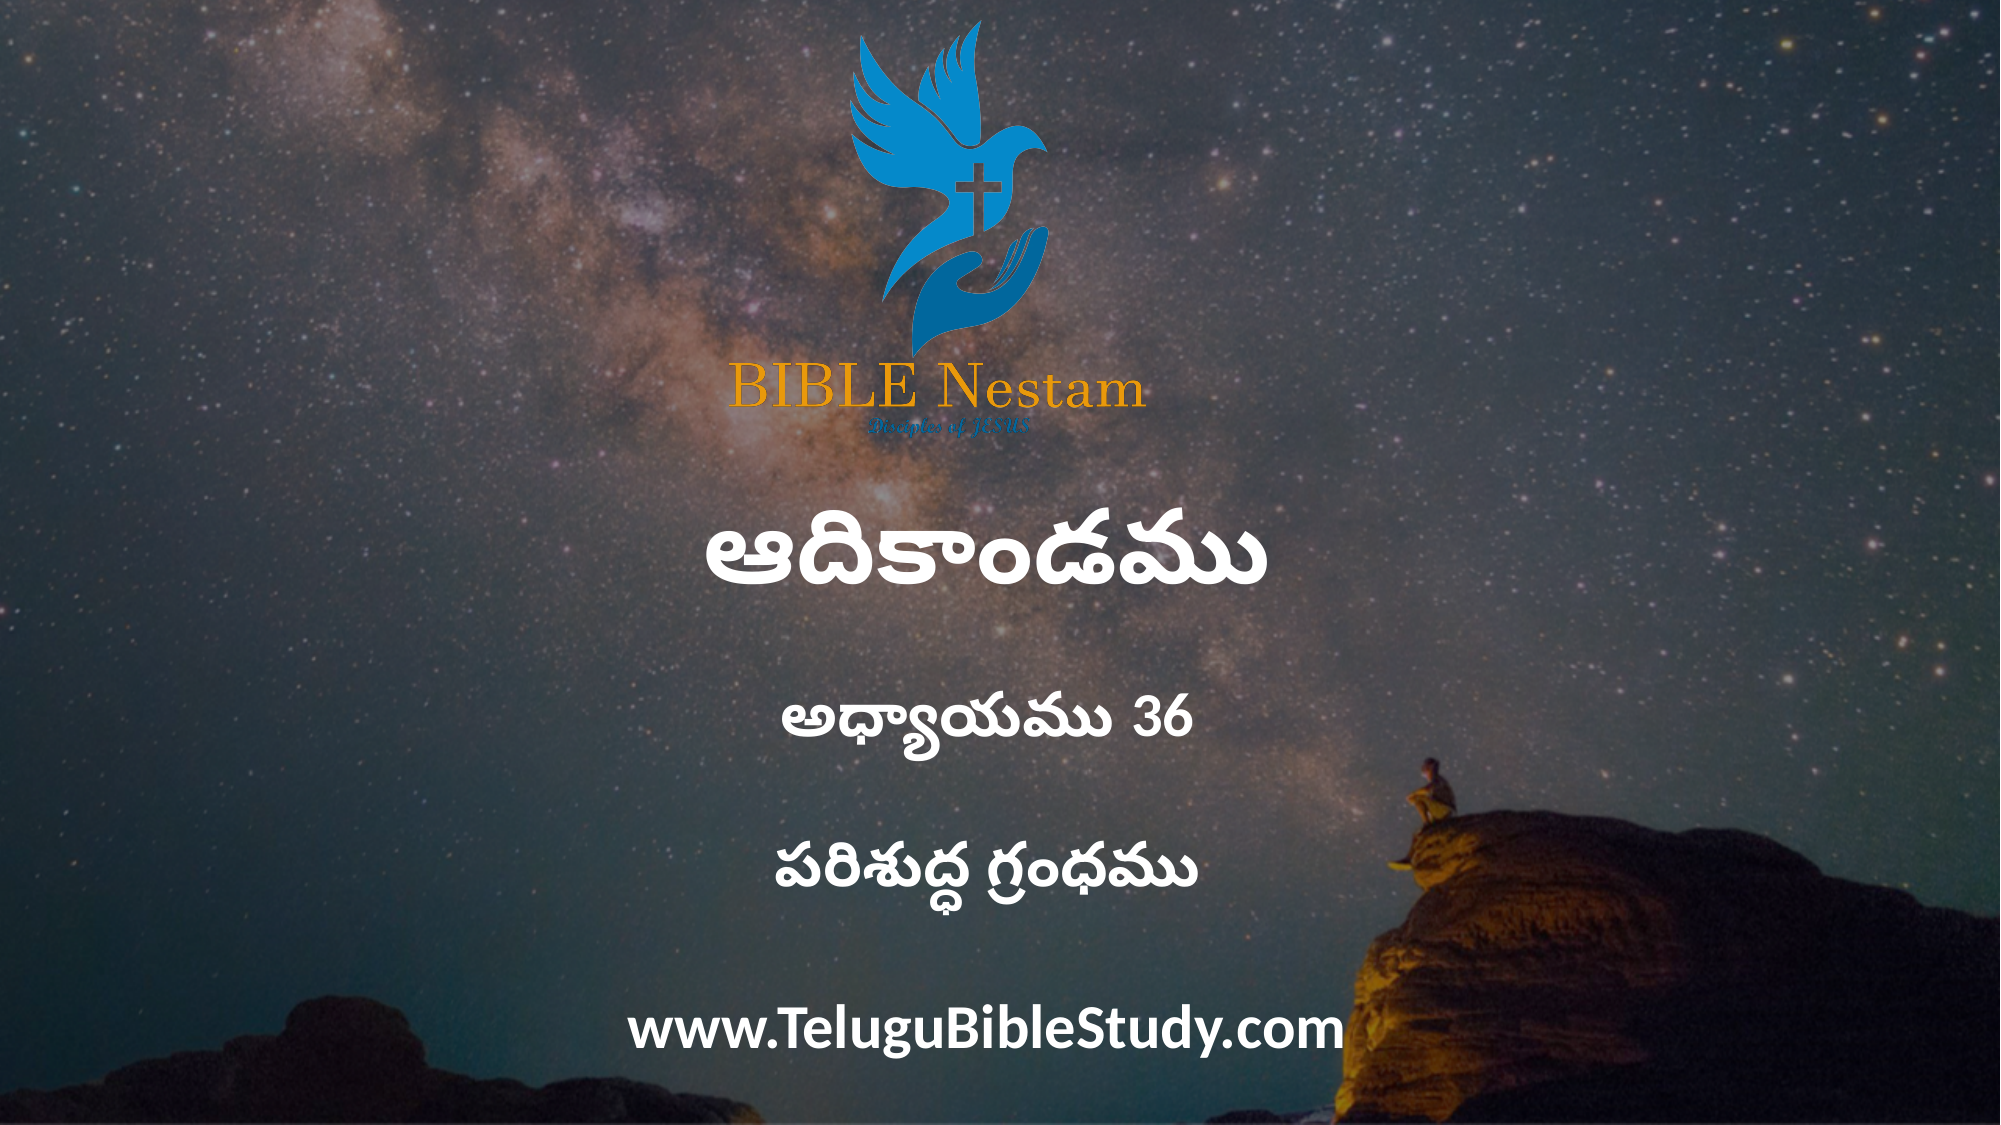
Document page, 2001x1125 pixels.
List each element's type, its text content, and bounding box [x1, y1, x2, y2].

picture [0, 0, 2000, 1125]
title ఆదికాండము [50, 437, 1925, 646]
subtitle అధ్యాయము 36 పరిశుద్ధ గ్రంధము www.TeluguBibleStudy.com [50, 666, 1925, 1084]
